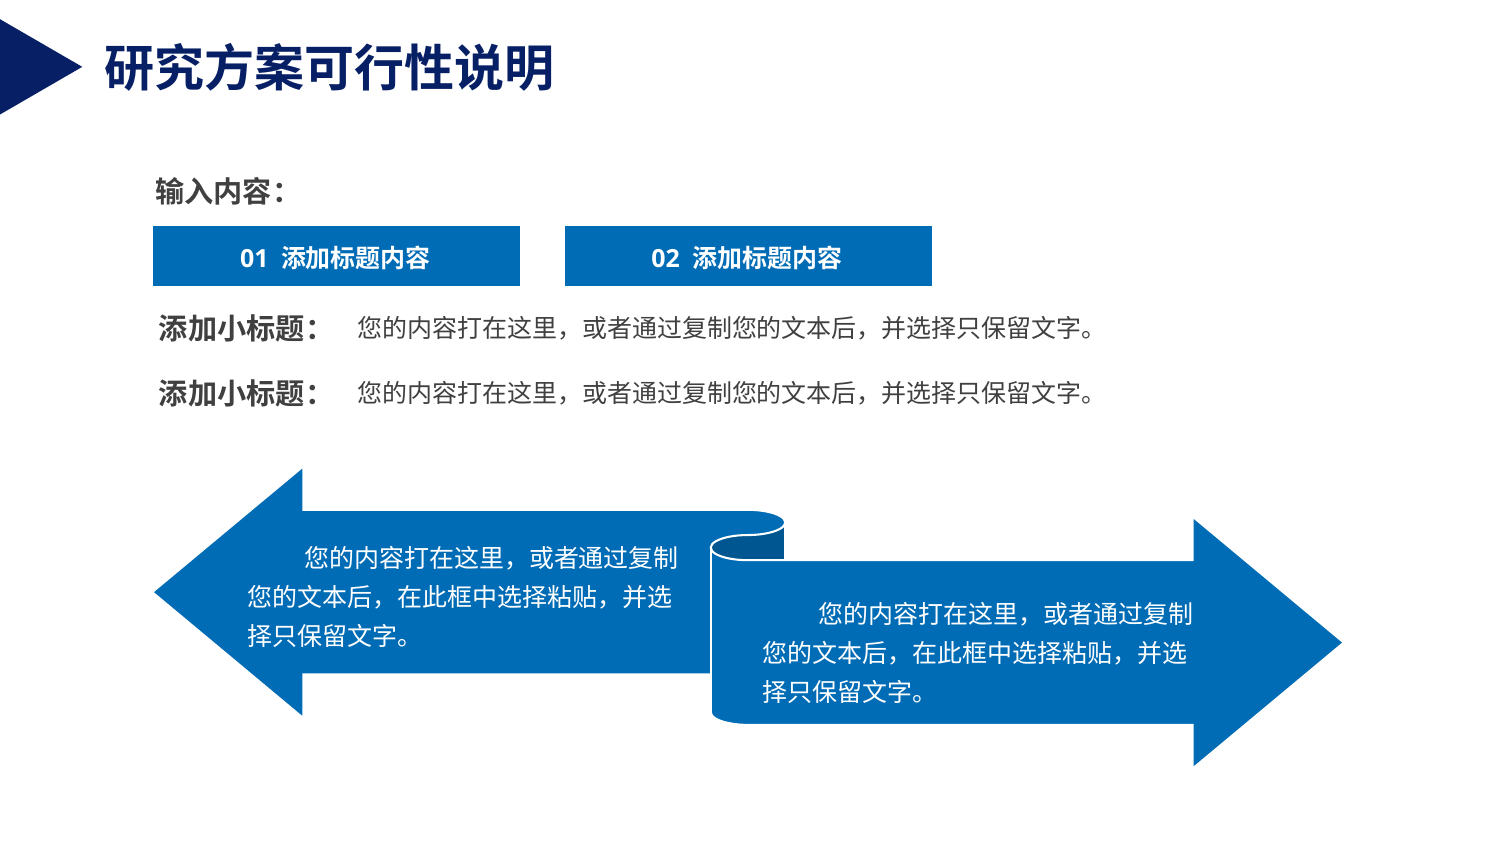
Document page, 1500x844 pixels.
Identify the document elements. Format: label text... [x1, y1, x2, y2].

text_box 输入内容： [143, 167, 313, 214]
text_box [563, 225, 933, 287]
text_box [152, 225, 522, 287]
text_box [143, 367, 1258, 418]
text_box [143, 302, 1448, 354]
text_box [152, 466, 1344, 769]
text_box [0, 19, 83, 115]
text_box 研究方案可行性说明 [89, 29, 570, 105]
